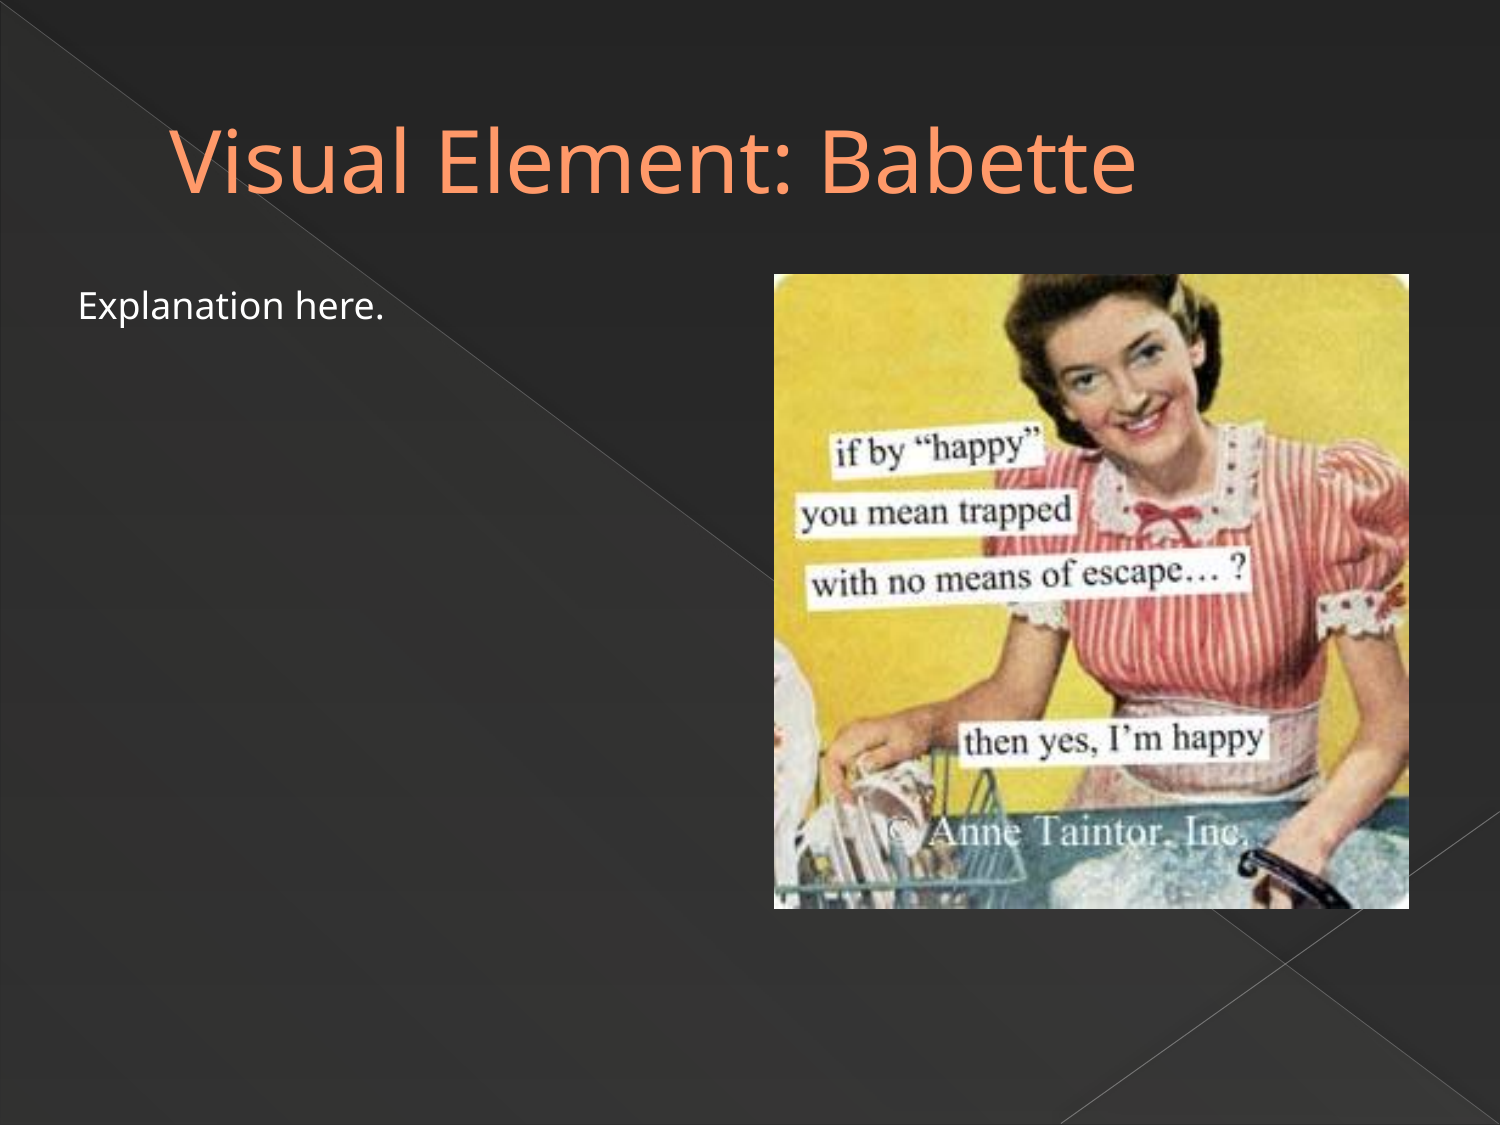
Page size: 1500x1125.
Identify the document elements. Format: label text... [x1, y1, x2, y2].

title Visual Element: Babette [75, 43, 1425, 274]
text_box Explanation here. [62, 274, 700, 380]
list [774, 274, 1409, 909]
